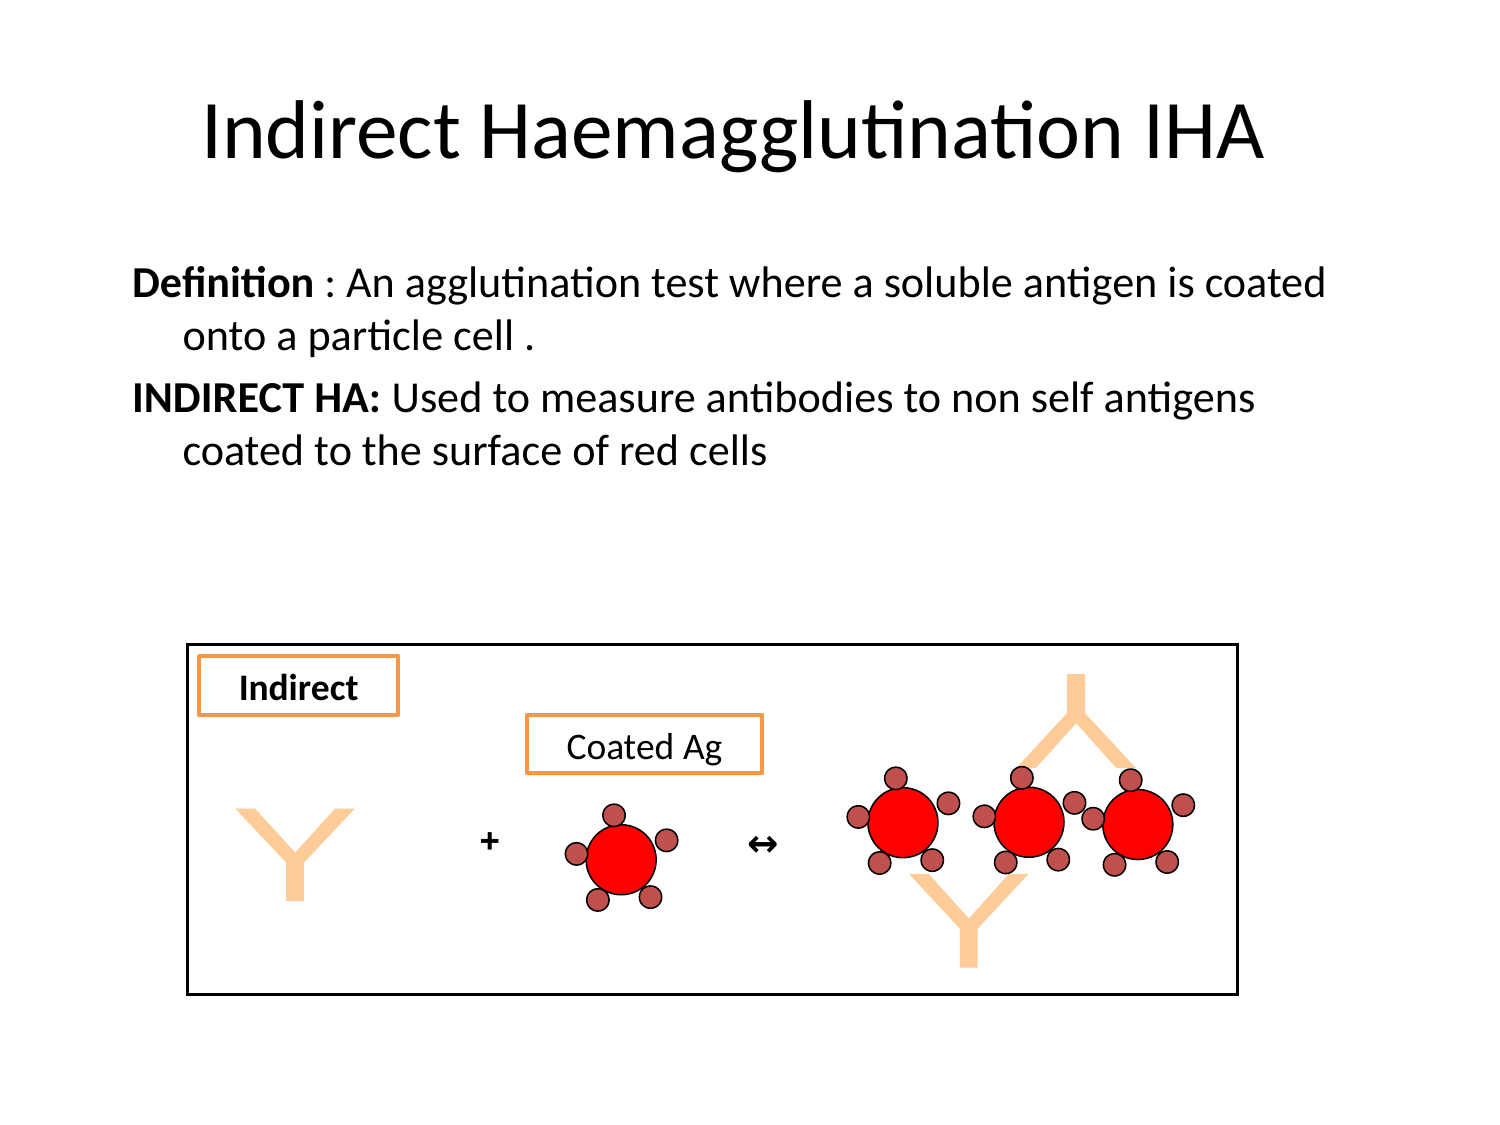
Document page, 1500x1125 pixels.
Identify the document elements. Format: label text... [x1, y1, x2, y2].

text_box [187, 644, 1238, 995]
list Definition : An agglutination test where a soluble antigen is coated onto a particle cell . INDIRECT HA: Used to measure antibodies to non self antigens coated to the surface of red cells [117, 246, 1393, 551]
text_box [105, 773, 1381, 1036]
title Indirect Haemagglutination IHA [24, 50, 1442, 200]
